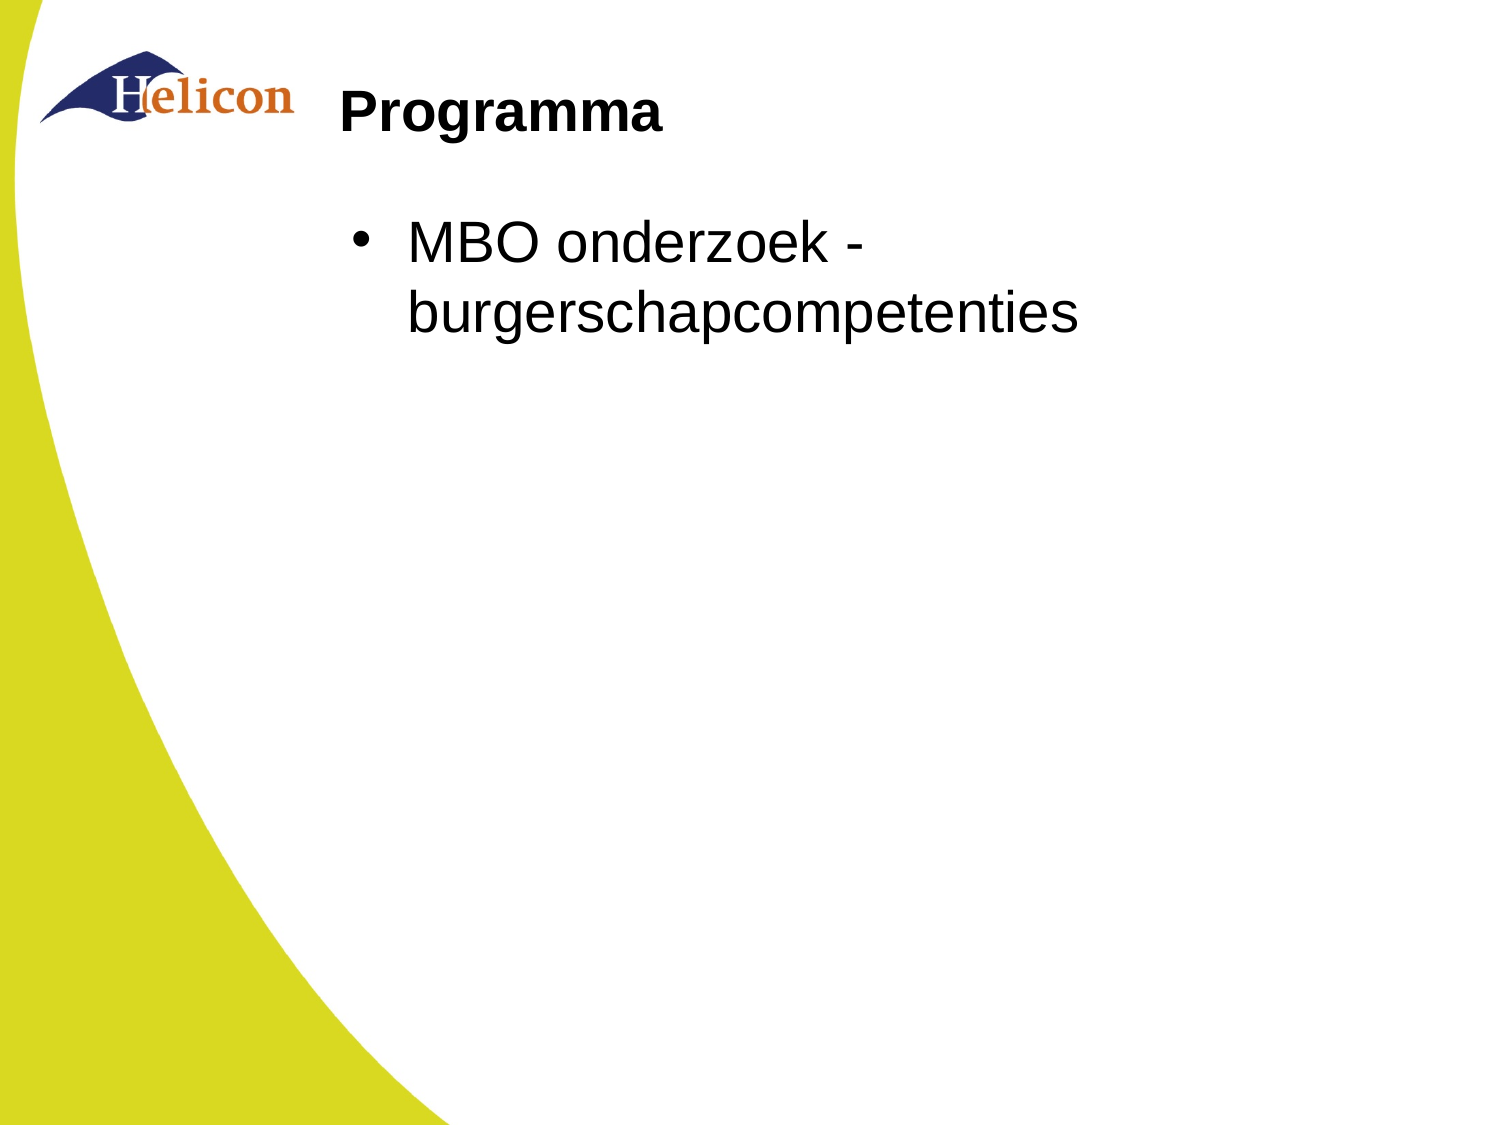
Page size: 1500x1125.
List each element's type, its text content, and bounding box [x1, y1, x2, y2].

list MBO onderzoek - burgerschapcompetenties [336, 196, 1425, 1005]
title Programma [324, 54, 1415, 161]
picture [0, 0, 1500, 1125]
